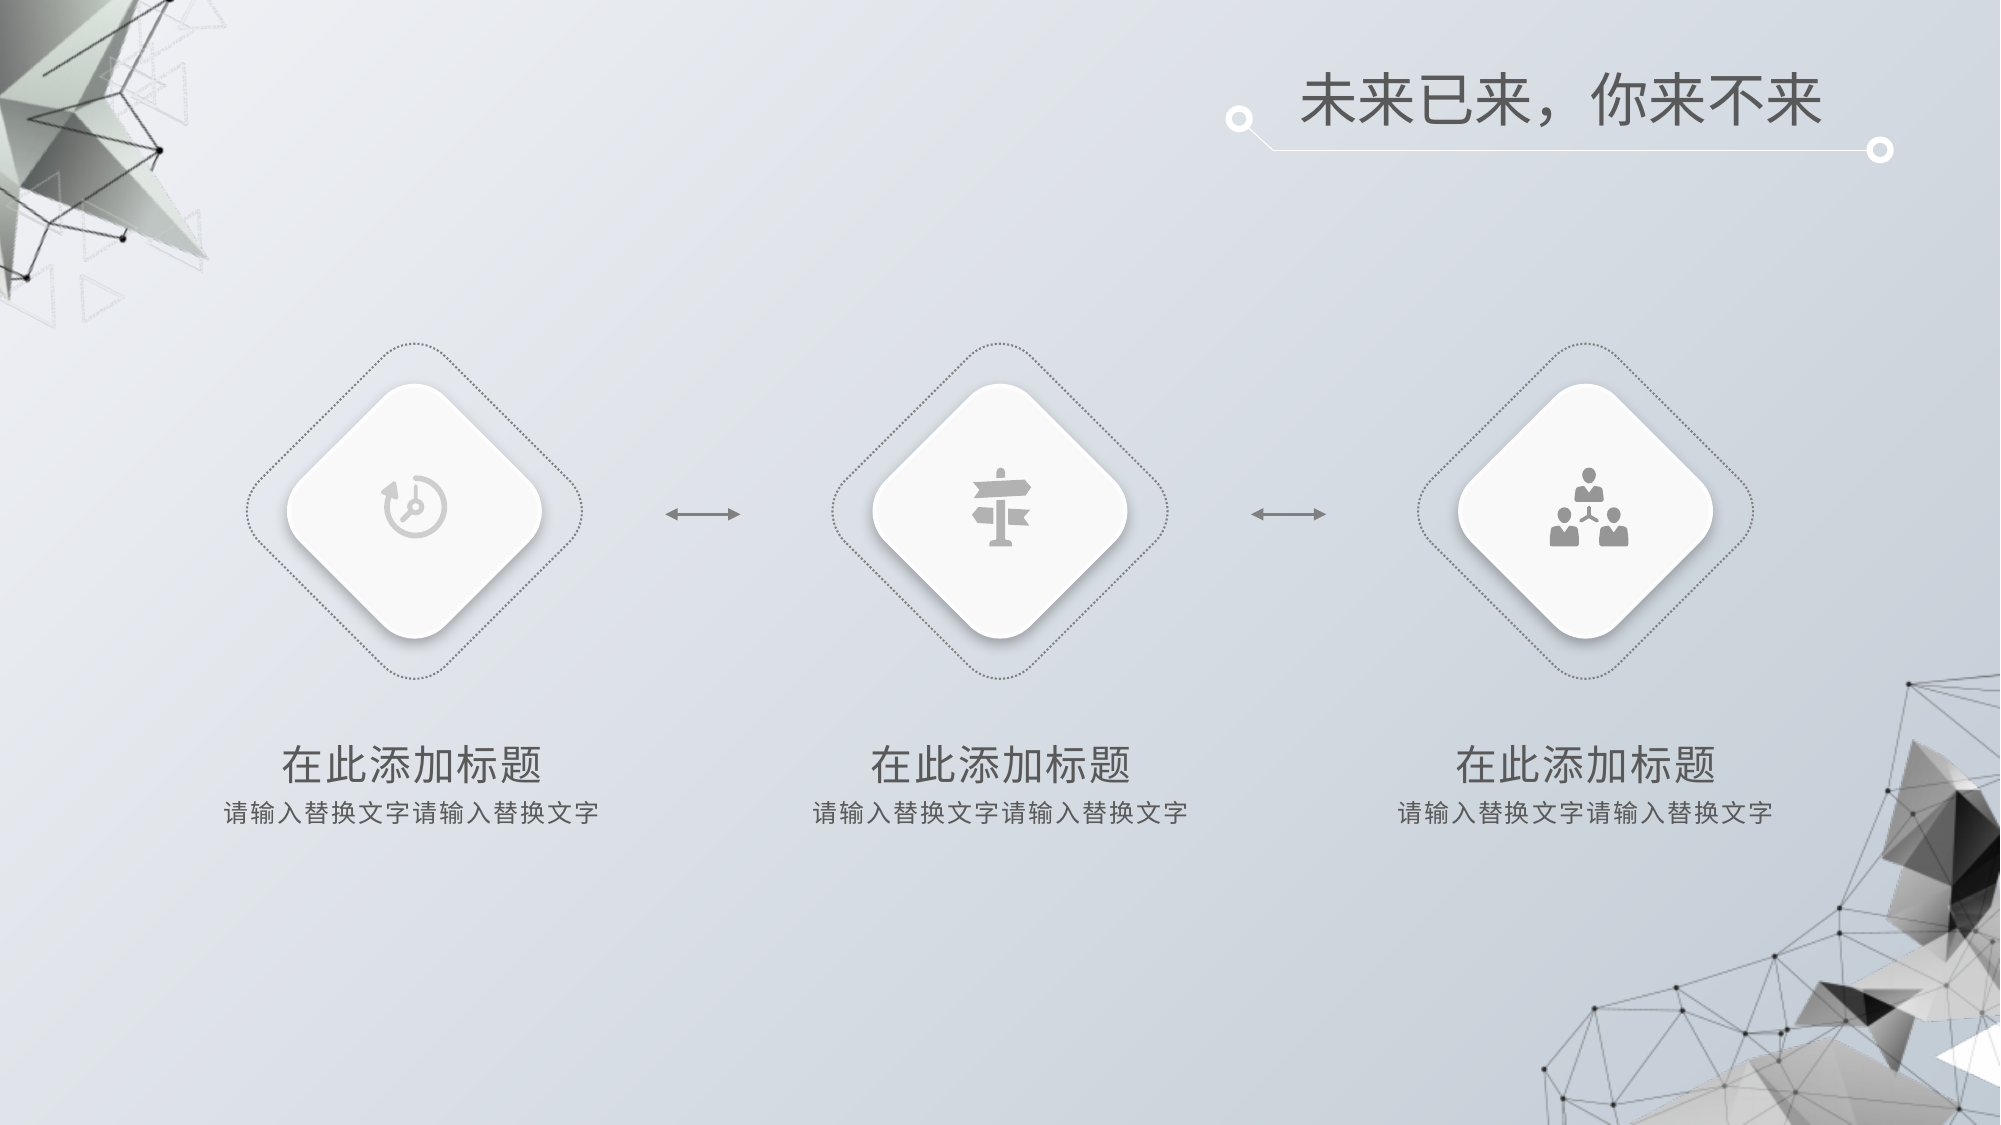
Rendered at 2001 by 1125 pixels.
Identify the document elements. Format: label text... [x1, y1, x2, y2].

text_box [283, 379, 546, 643]
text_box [1364, 731, 1807, 836]
picture [0, 0, 382, 407]
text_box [780, 731, 1222, 836]
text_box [380, 475, 448, 539]
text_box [1454, 379, 1717, 643]
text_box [1549, 467, 1629, 547]
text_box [868, 379, 1132, 643]
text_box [971, 467, 1032, 547]
picture [1426, 665, 2000, 1125]
text_box 未来已来，你来不来 [1284, 55, 1865, 108]
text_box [1228, 108, 1891, 161]
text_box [191, 731, 633, 836]
